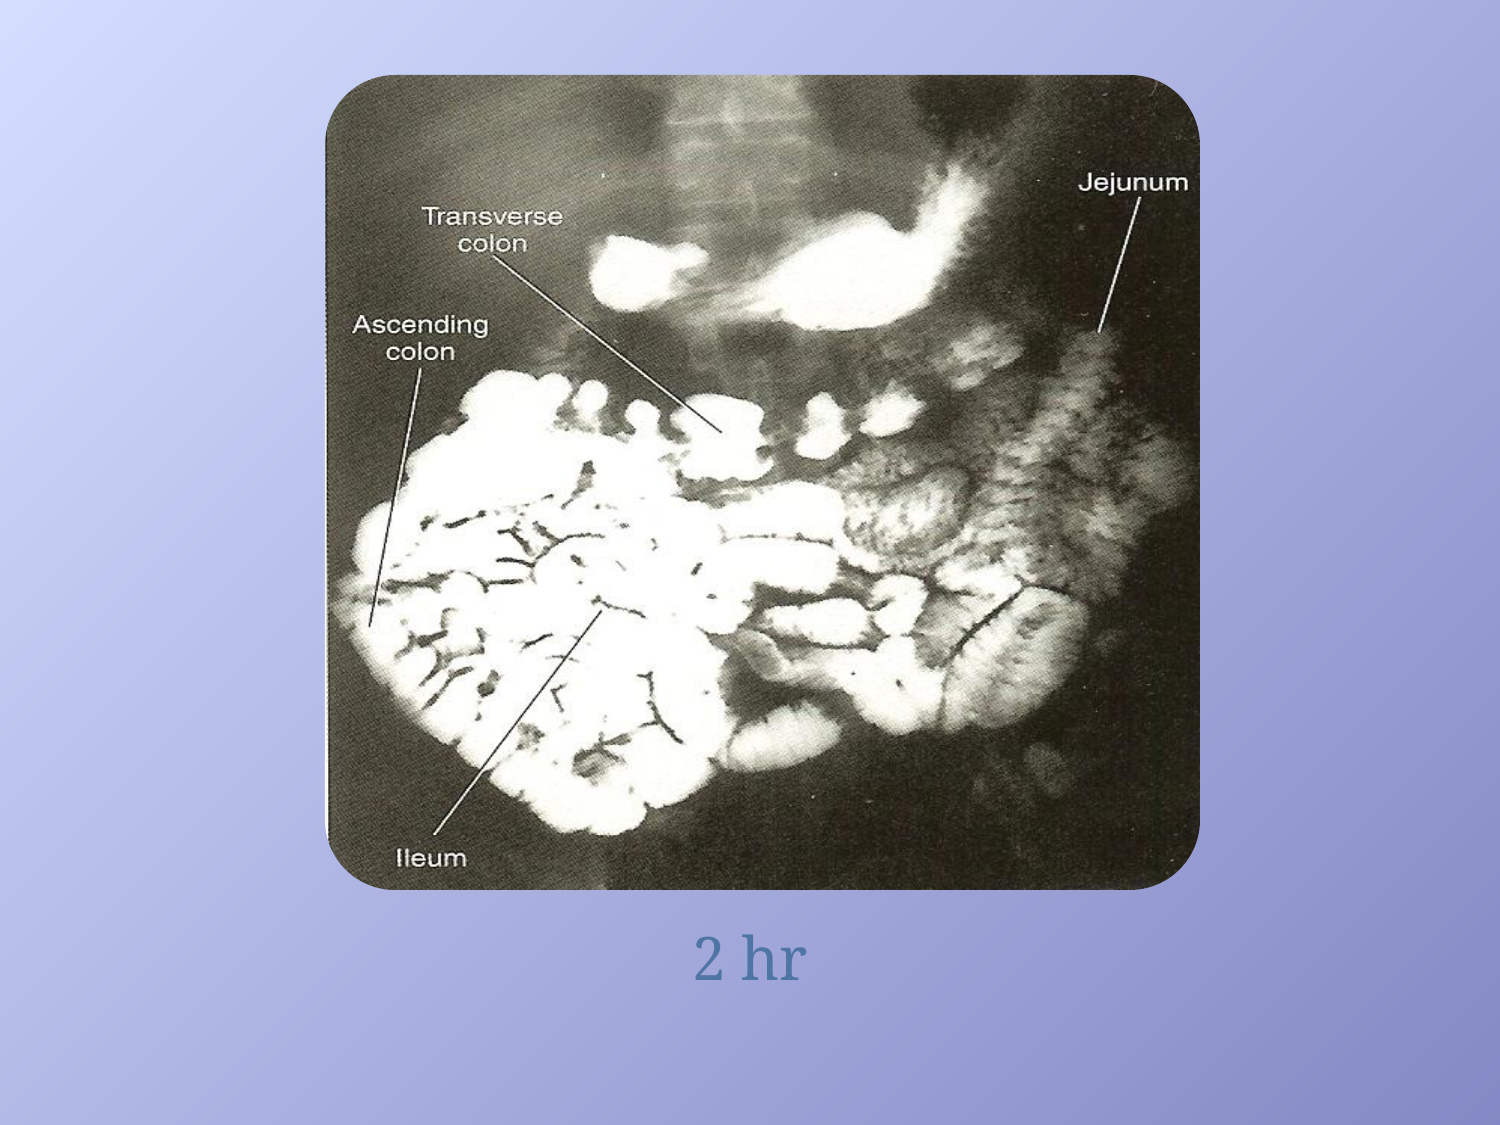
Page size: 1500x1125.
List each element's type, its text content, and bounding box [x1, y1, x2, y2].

list 2 hr [75, 912, 1425, 1000]
picture [324, 74, 1200, 890]
